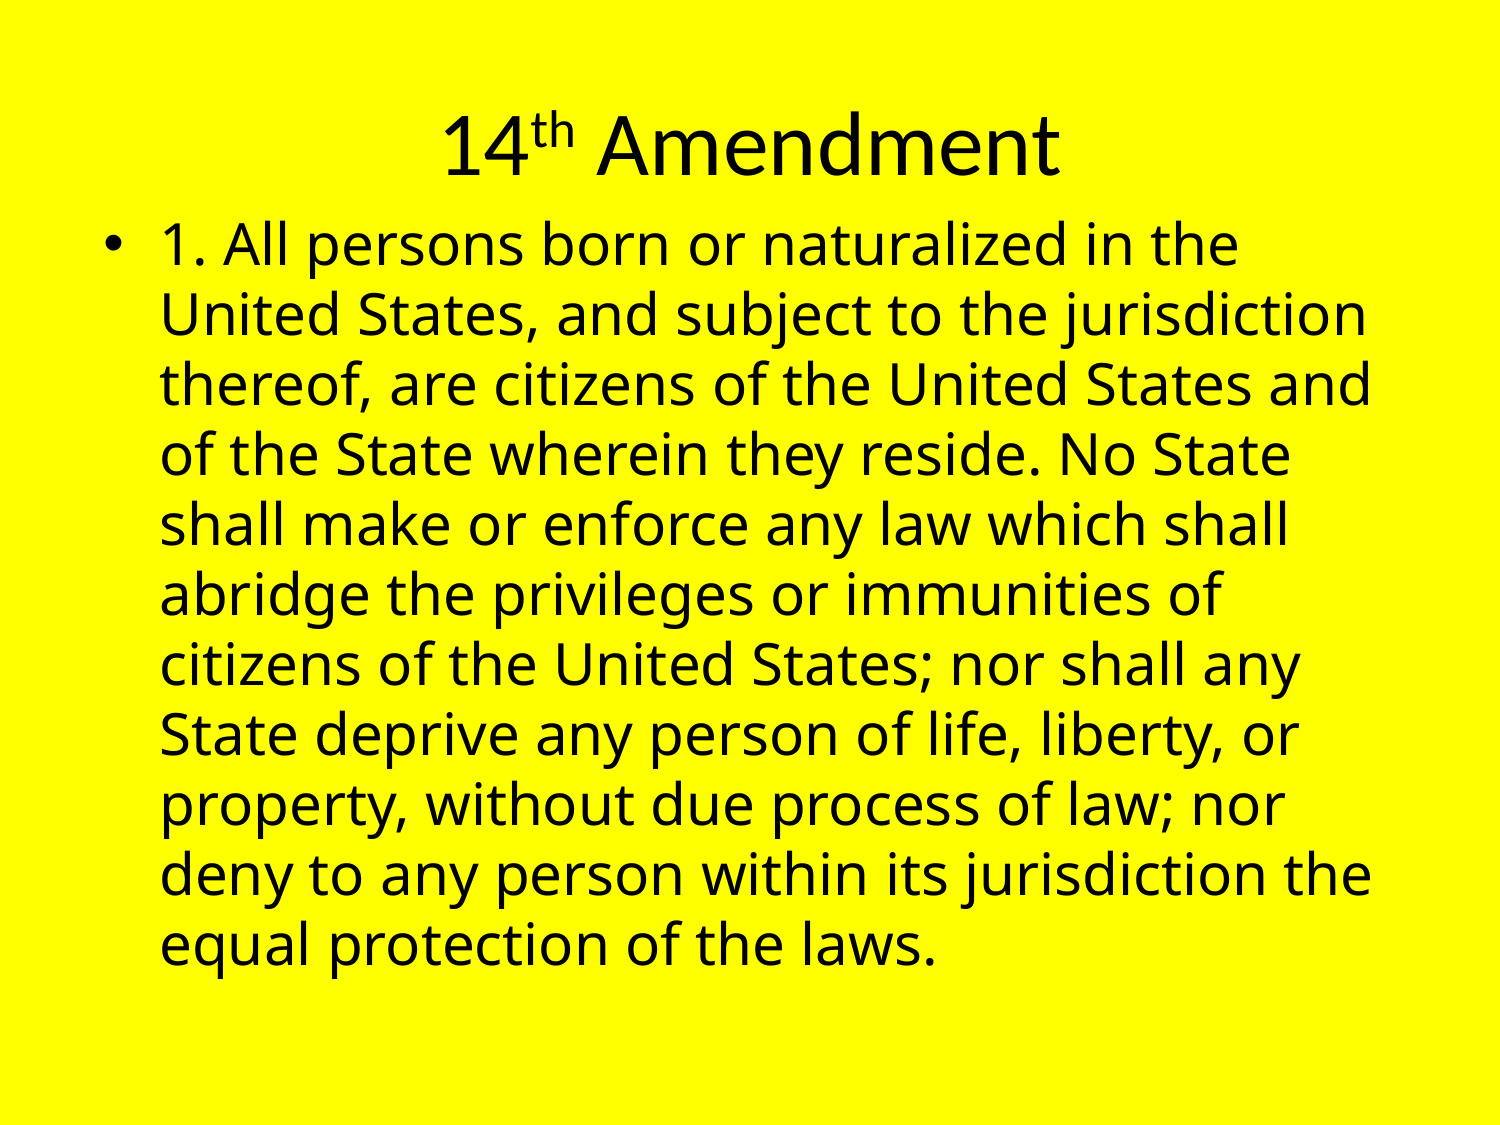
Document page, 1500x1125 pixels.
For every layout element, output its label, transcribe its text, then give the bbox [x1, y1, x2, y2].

list 1. All persons born or naturalized in the United States, and subject to the jurisdiction thereof, are citizens of the United States and of the State wherein they reside. No State shall make or enforce any law which shall abridge the privileges or immunities of citizens of the United States; nor shall any State deprive any person of life, liberty, or property, without due process of law; nor deny to any person within its jurisdiction the equal protection of the laws. [88, 200, 1412, 995]
title 14th Amendment [75, 45, 1425, 233]
